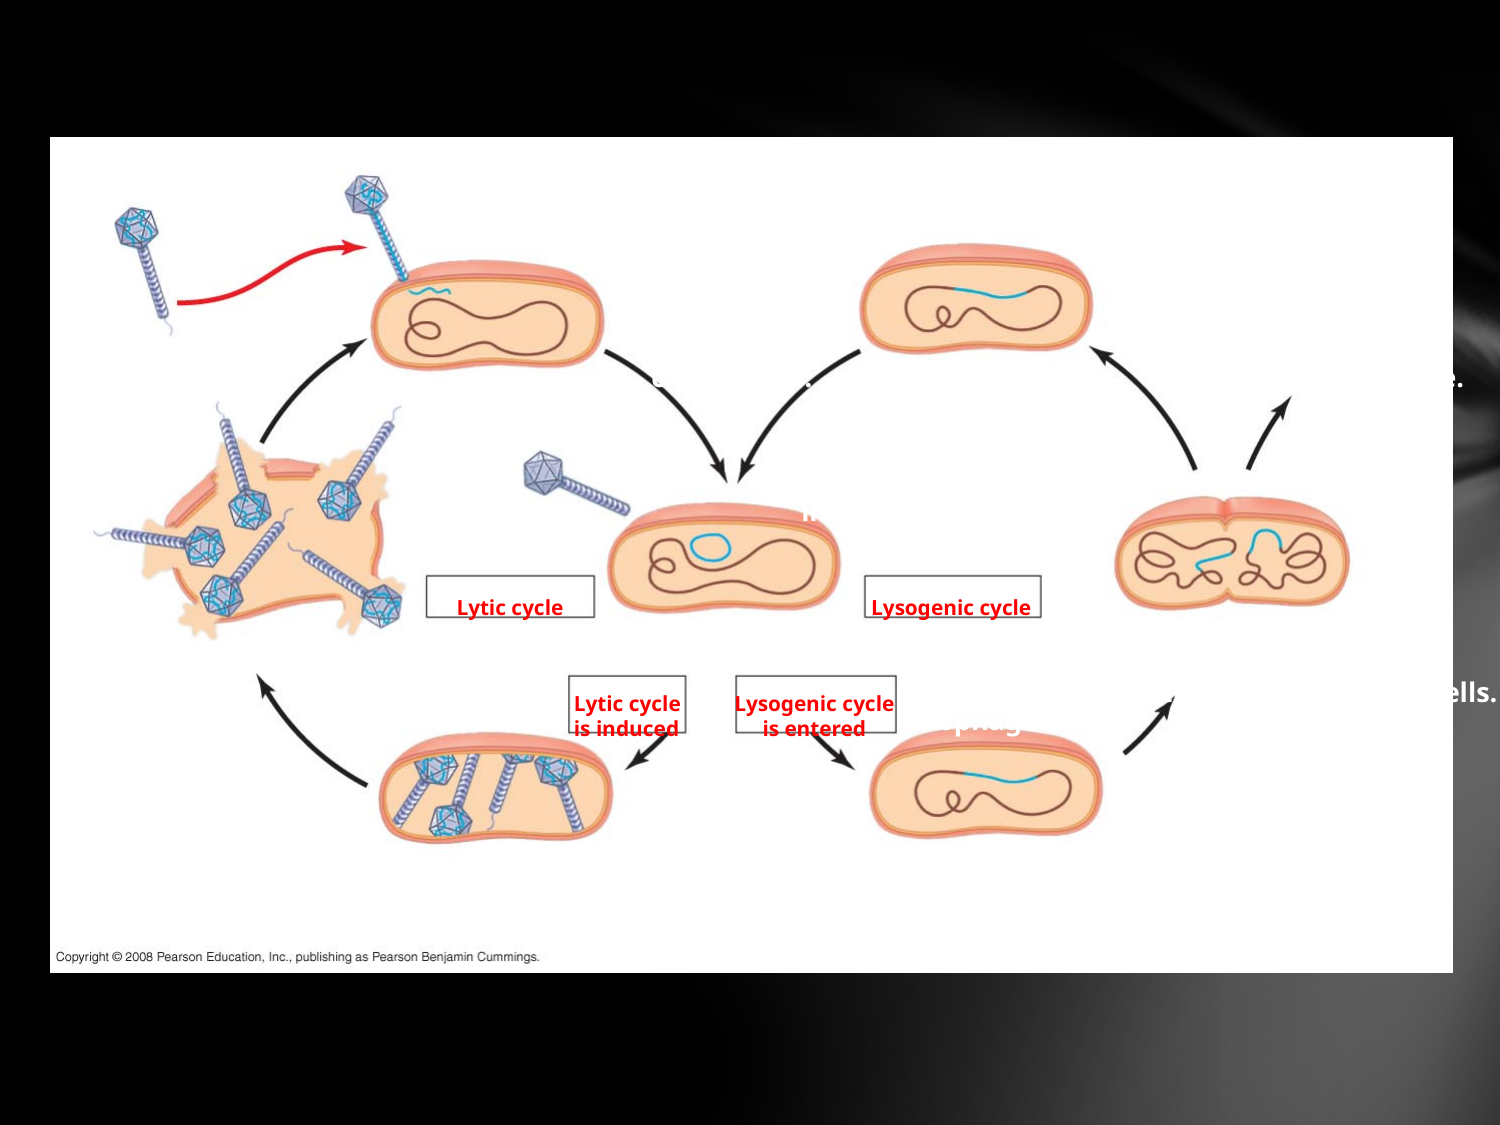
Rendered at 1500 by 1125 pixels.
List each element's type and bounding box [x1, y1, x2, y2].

picture [49, 137, 1453, 973]
text_box [1459, 625, 1468, 710]
